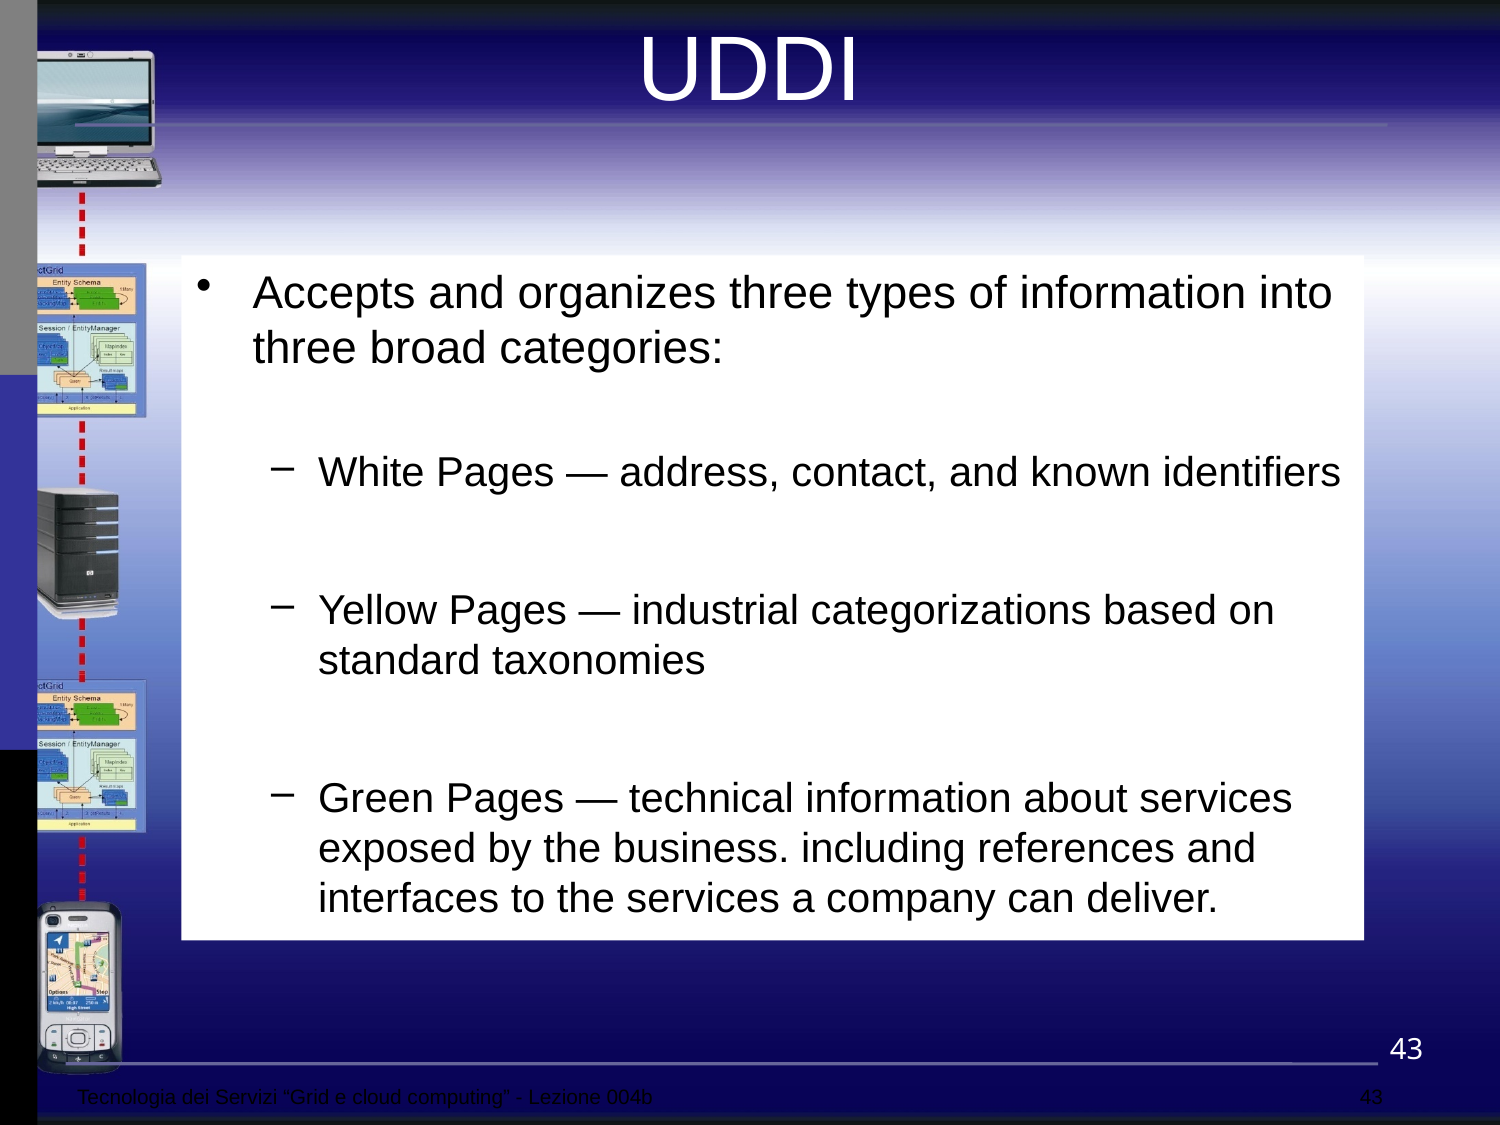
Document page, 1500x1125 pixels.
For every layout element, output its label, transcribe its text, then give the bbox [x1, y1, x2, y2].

title UDDI [74, 23, 1426, 106]
picture [38, 0, 1500, 1125]
list Accepts and organizes three types of information into three broad categories: White Pages — address, contact, and known identifiers Yellow Pages — industrial categorizations based on standard taxonomies Green Pages — technical information about services exposed by the business. including references and interfaces to the services a company can deliver. [181, 255, 1365, 941]
